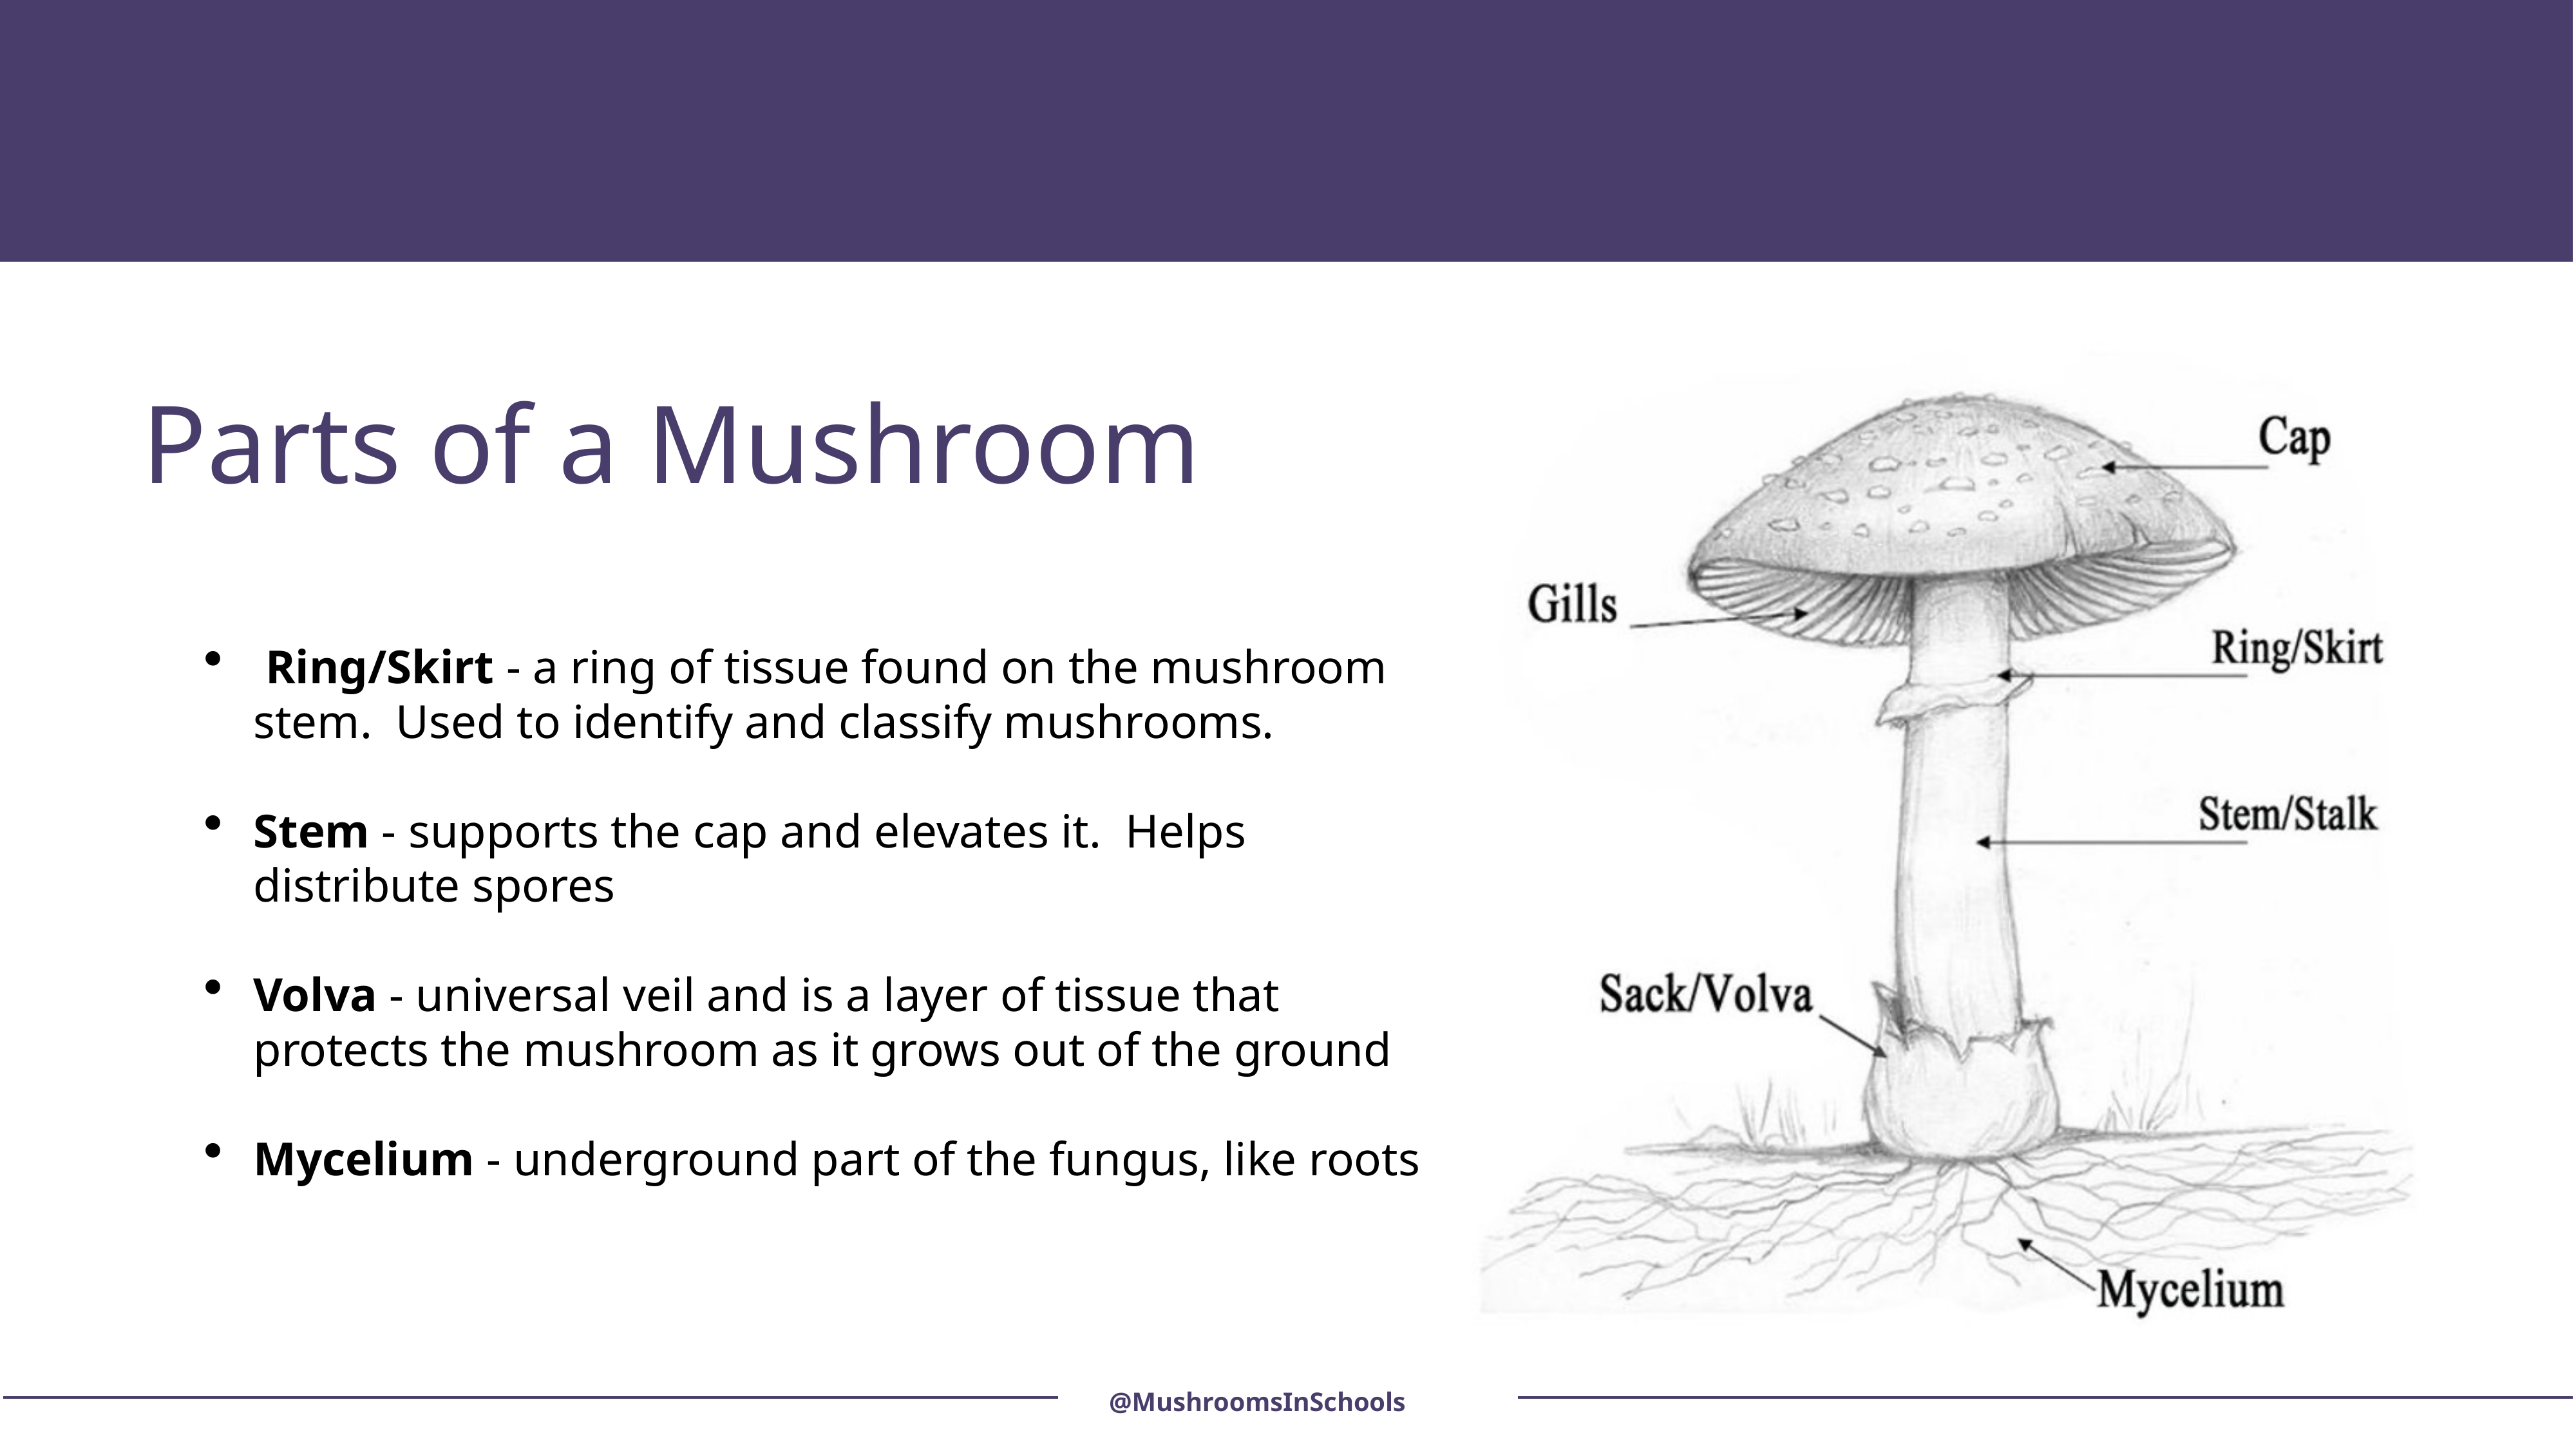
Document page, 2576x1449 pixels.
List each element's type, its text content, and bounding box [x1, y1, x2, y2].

text_box @MushroomsInSchools [1103, 1359, 1473, 1423]
text_box Ring/Skirt - a ring of tissue found on the mushroom stem. Used to identify and classify mushrooms. Stem - supports the cap and elevates it. Helps distribute spores Volva - universal veil and is a layer of tissue that protects the mushroom as it grows out of the ground Mycelium - underground part of the fungus, like roots [198, 632, 1458, 1190]
picture [1460, 299, 2453, 1359]
text_box [0, 0, 2573, 262]
text_box Parts of a Mushroom [136, 370, 1211, 510]
